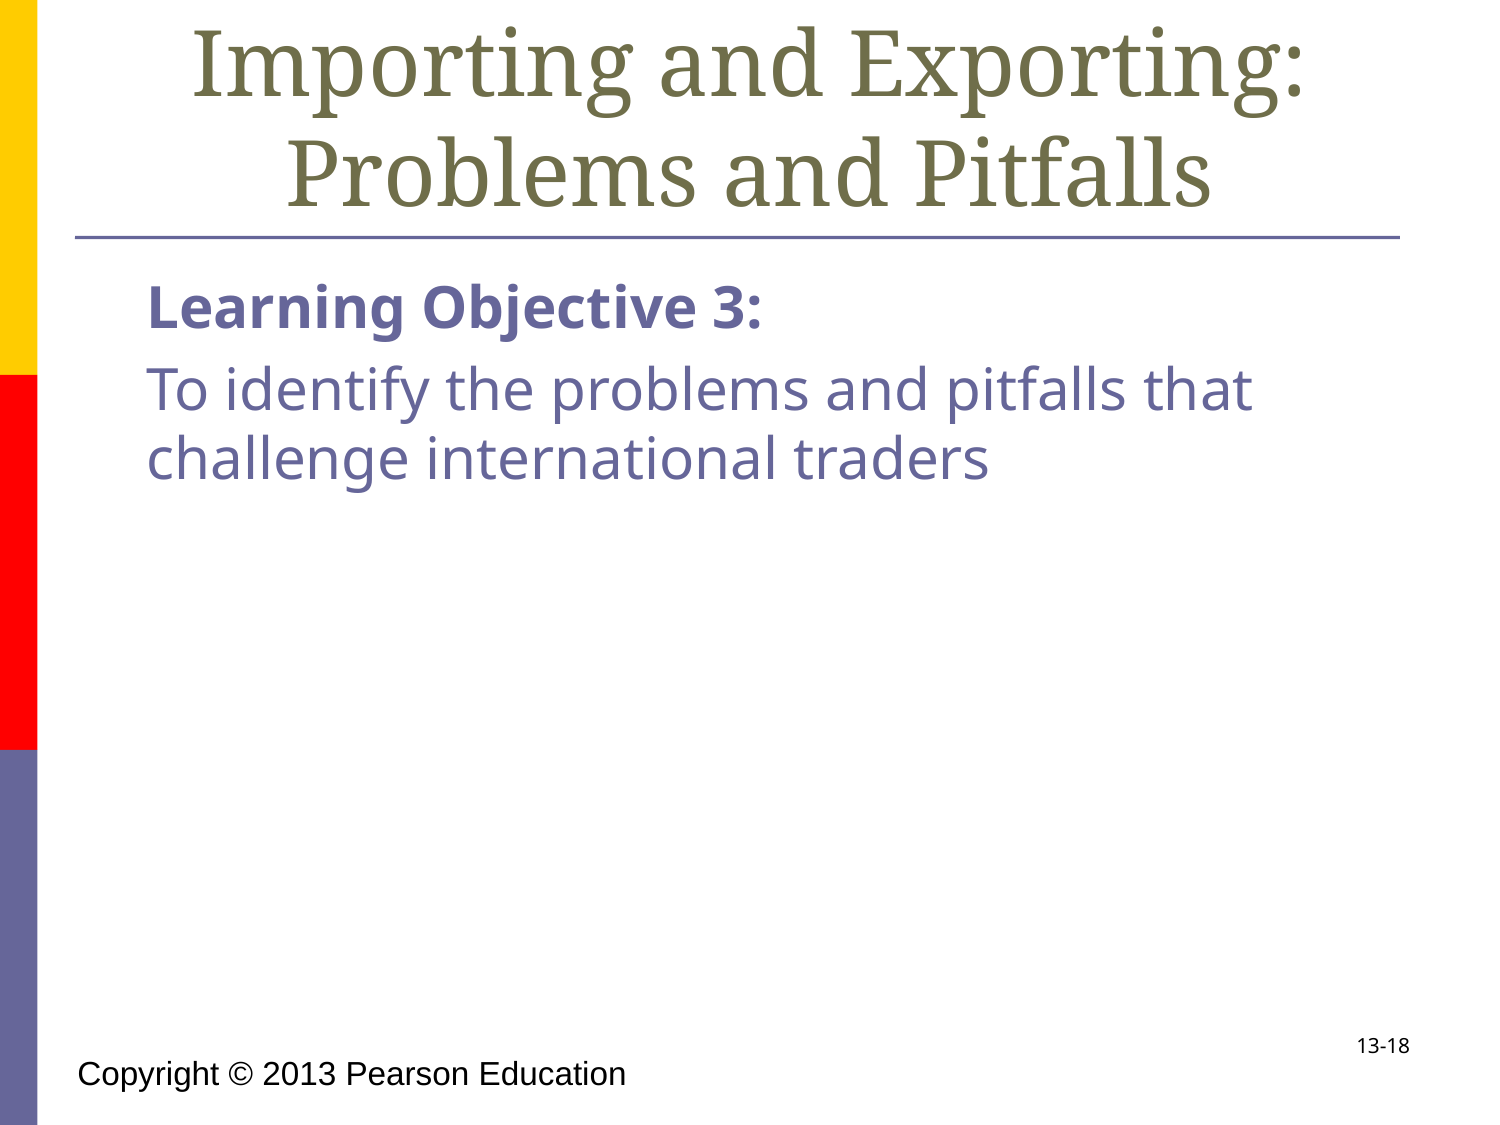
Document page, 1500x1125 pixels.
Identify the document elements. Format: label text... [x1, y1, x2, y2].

list Learning Objective 3: To identify the problems and pitfalls that challenge international traders [75, 262, 1425, 1006]
slide_number 13-18 [1074, 1025, 1425, 1100]
title Importing and Exporting: Problems and Pitfalls [75, 45, 1425, 233]
